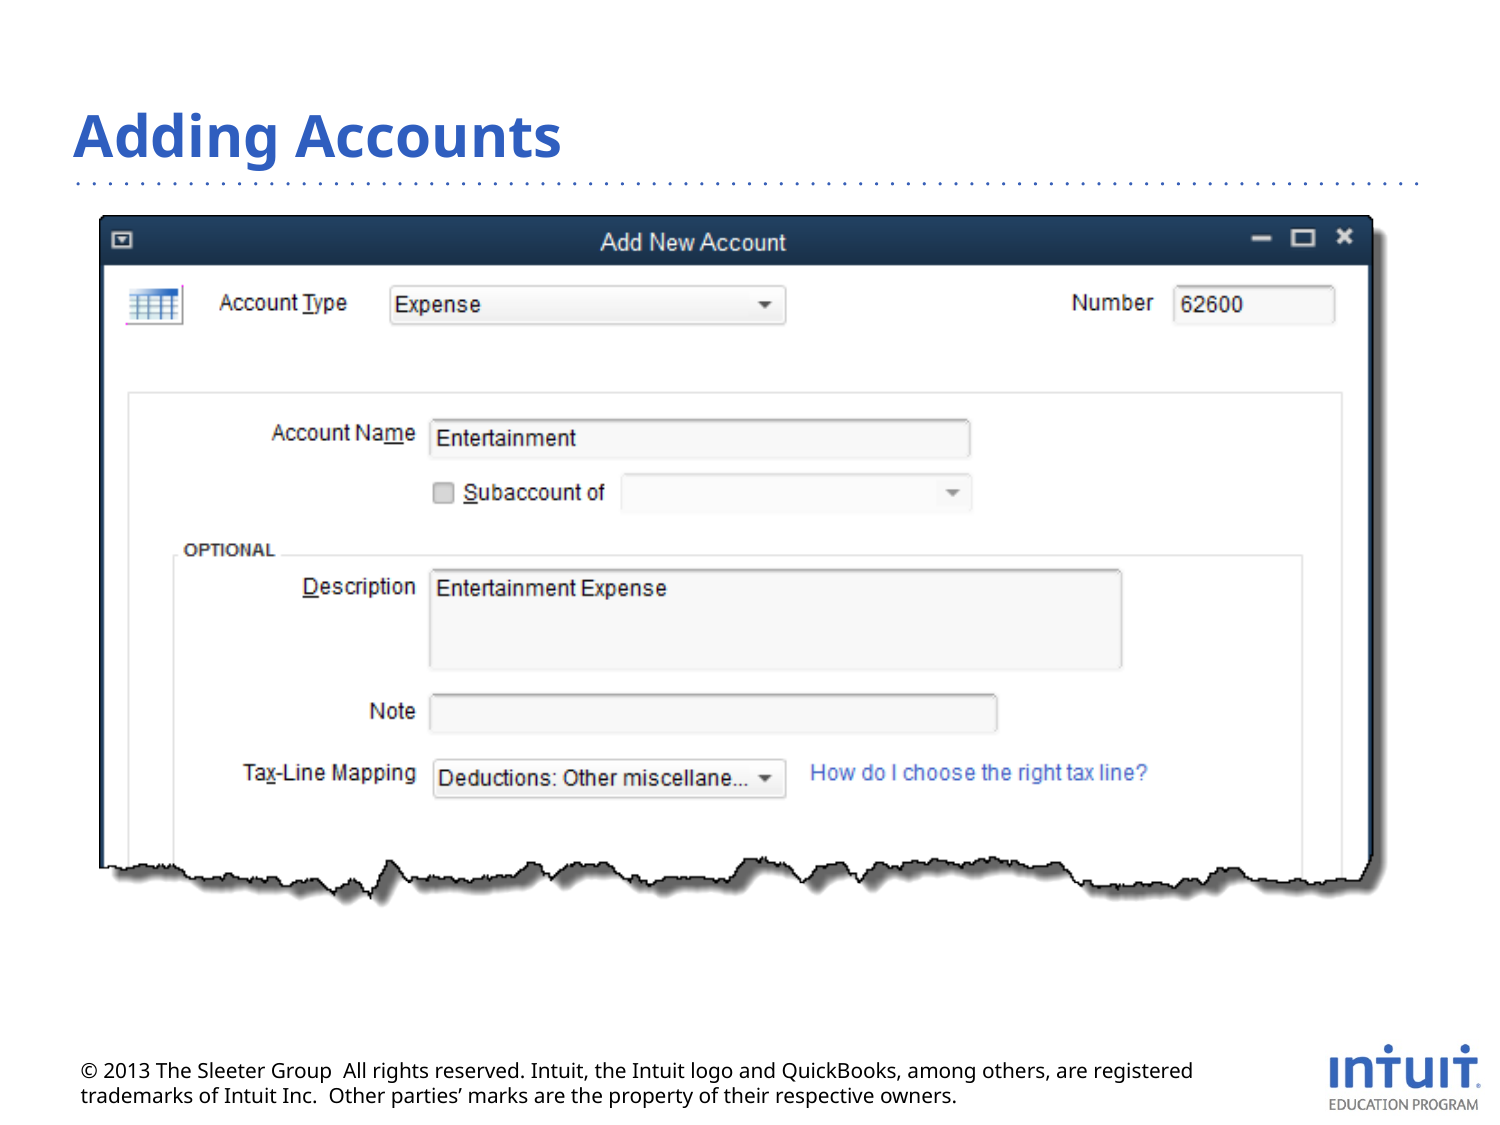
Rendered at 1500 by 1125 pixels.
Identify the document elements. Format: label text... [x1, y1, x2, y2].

picture [98, 215, 1401, 938]
picture [1325, 1039, 1485, 1116]
title Adding Accounts [73, 62, 1424, 169]
